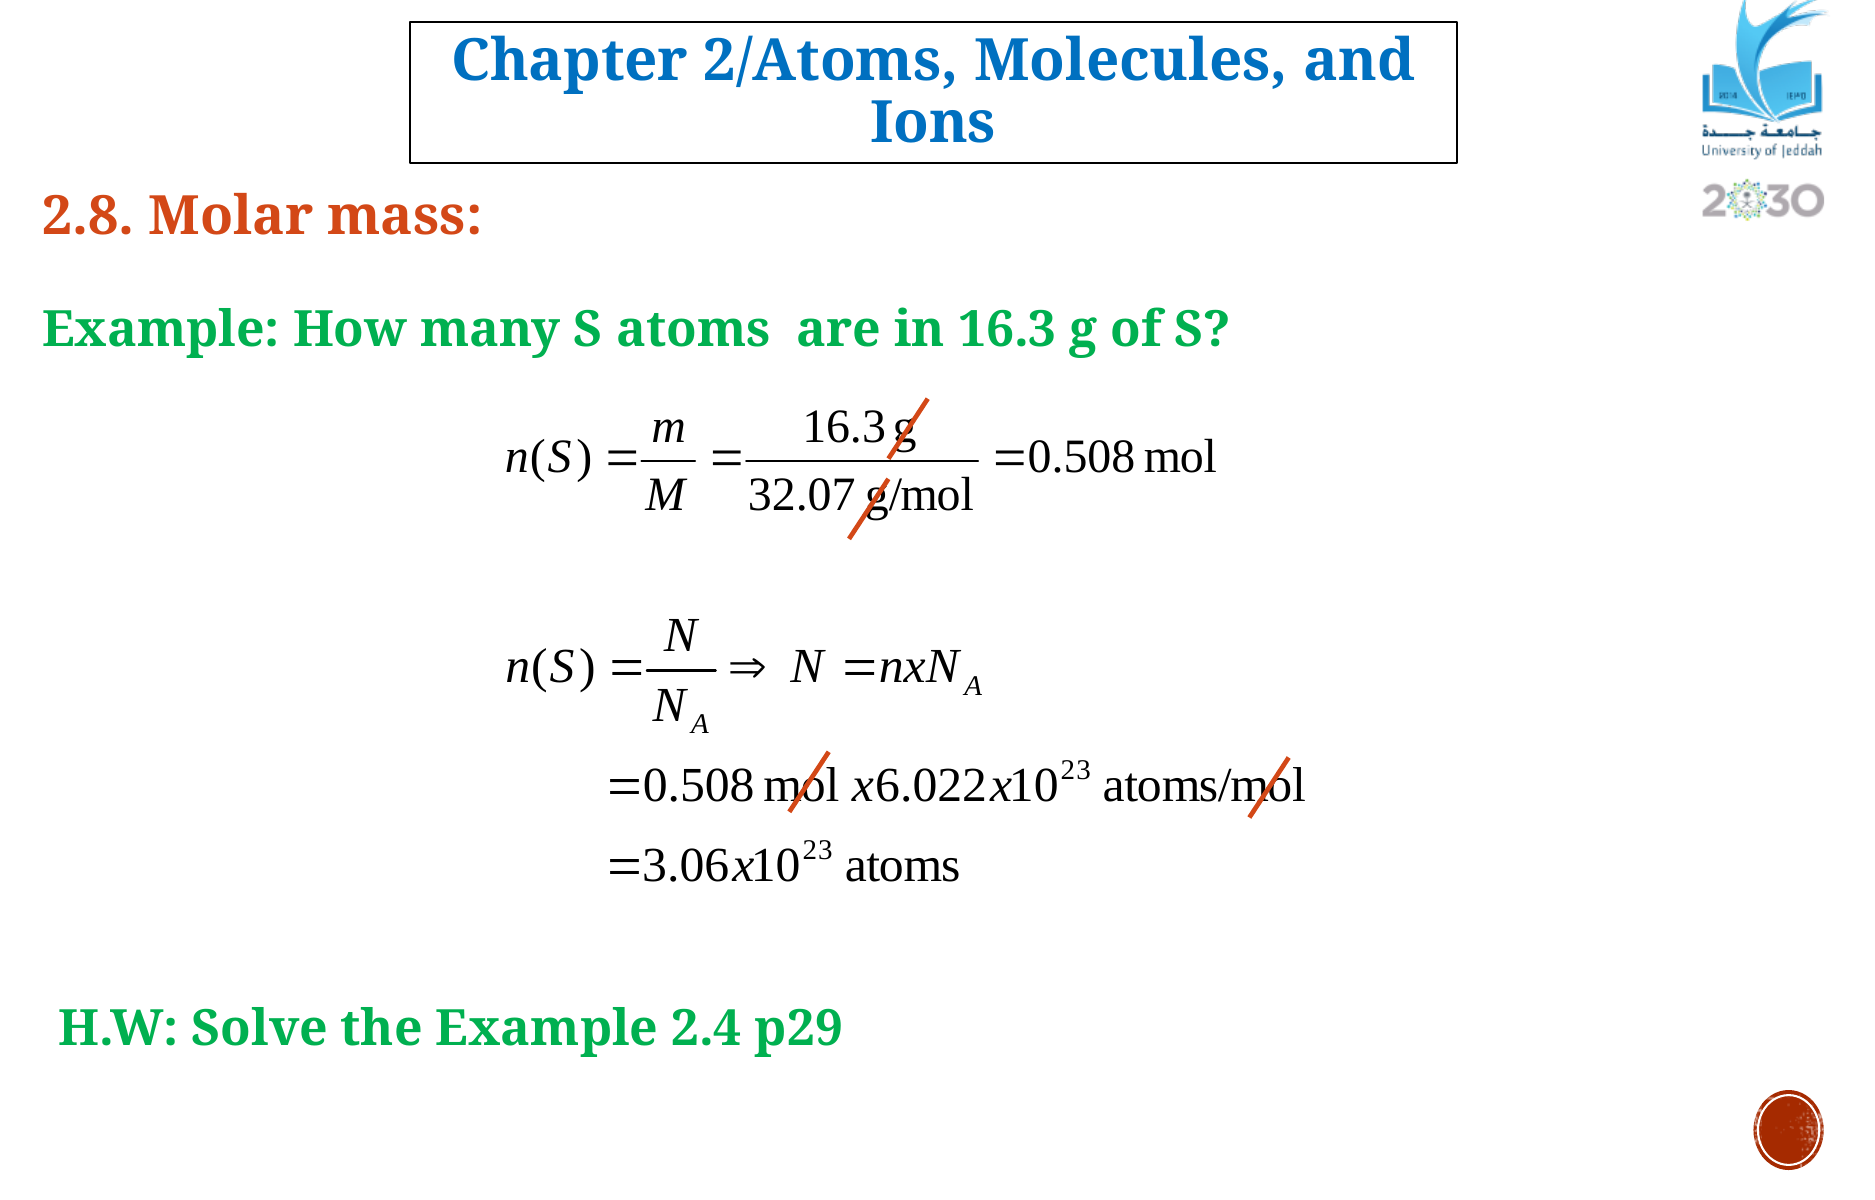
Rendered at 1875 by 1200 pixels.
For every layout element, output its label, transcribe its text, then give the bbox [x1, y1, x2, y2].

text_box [890, 401, 926, 457]
text_box H.W: Solve the Example 2.4 p29 [44, 987, 859, 1063]
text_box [851, 481, 886, 537]
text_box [502, 609, 1316, 889]
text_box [501, 400, 1223, 527]
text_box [1251, 759, 1287, 815]
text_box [791, 754, 828, 811]
text_box 2.8. Molar mass: [26, 173, 1150, 254]
picture [1681, 0, 1846, 227]
text_box Chapter 2/Atoms, Molecules, and Ions [409, 21, 1458, 164]
text_box Example: How many S atoms are in 16.3 g of S? [27, 288, 1515, 395]
